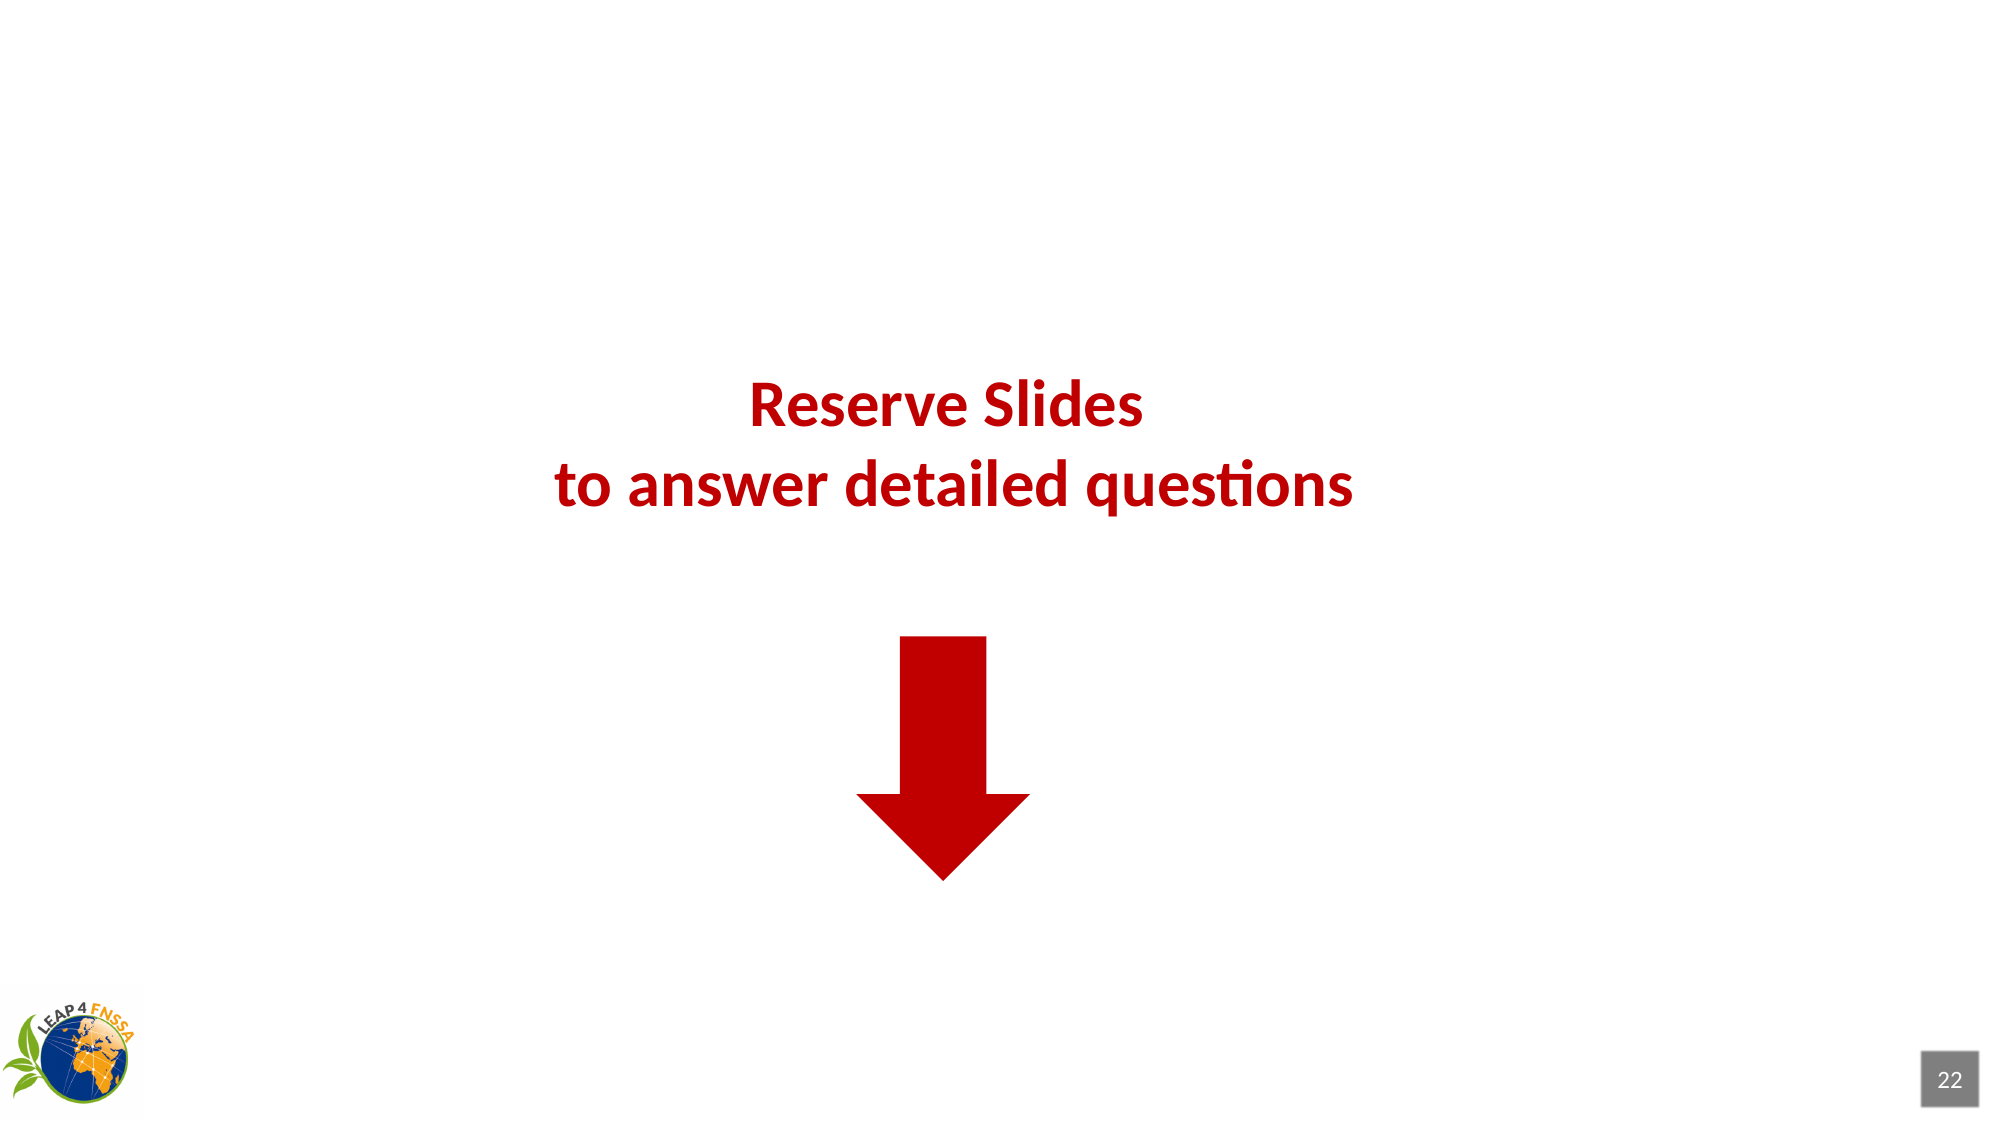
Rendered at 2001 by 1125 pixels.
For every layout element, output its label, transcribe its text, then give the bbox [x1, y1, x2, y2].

text_box [856, 636, 1030, 881]
picture [0, 983, 142, 1125]
text_box Reserve Slides to answer detailed questions [519, 352, 1390, 527]
